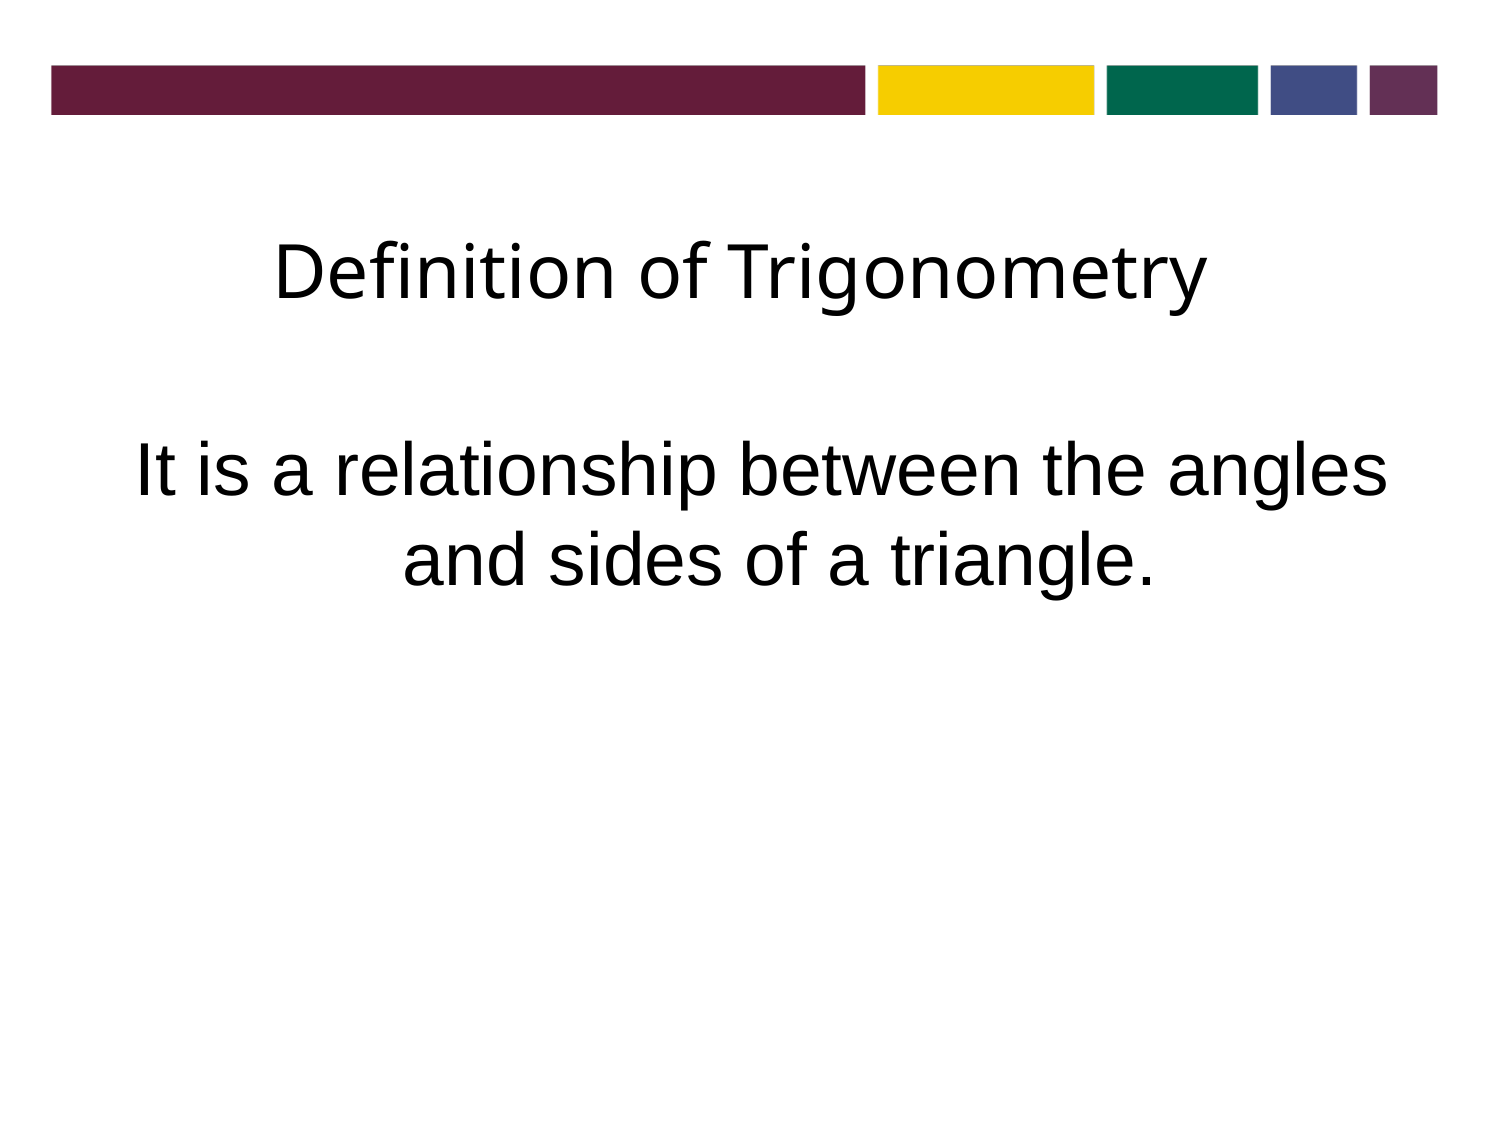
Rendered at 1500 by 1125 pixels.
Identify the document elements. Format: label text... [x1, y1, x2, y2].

title Definition of Trigonometry [75, 187, 1425, 350]
list It is a relationship between the angles and sides of a triangle. [87, 412, 1438, 900]
picture [37, 49, 1438, 116]
